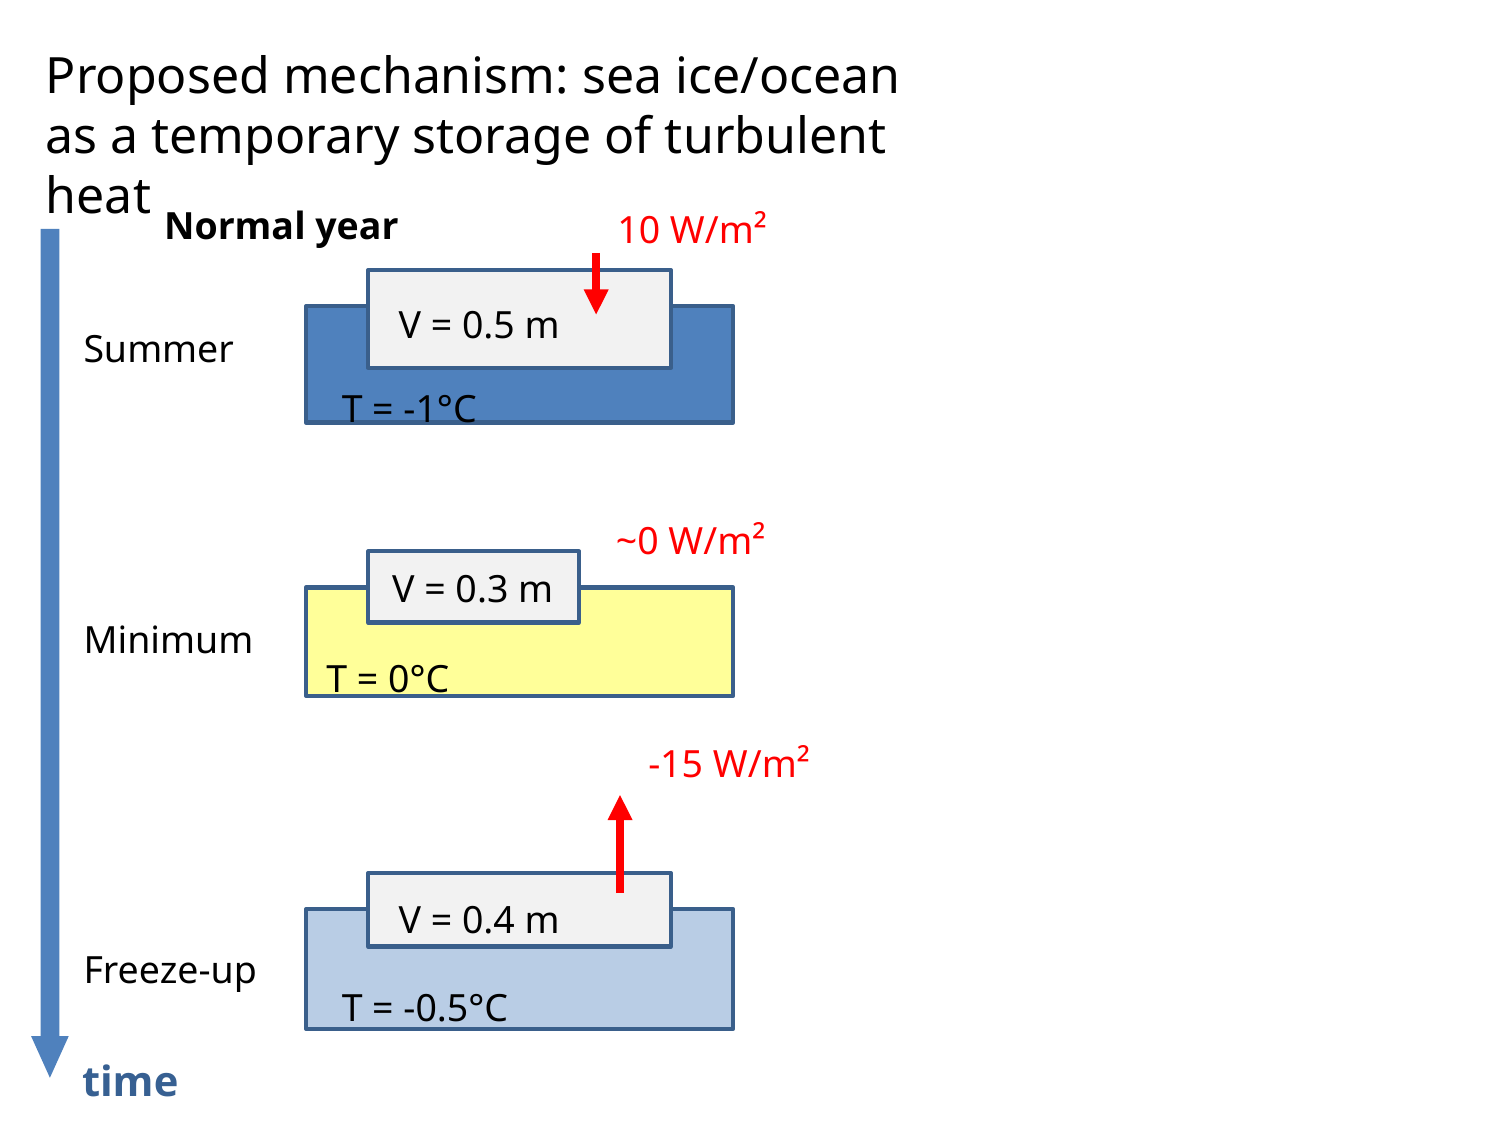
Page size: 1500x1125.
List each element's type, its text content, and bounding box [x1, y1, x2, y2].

text_box Minimum [68, 608, 278, 668]
text_box [366, 871, 673, 949]
text_box [304, 304, 735, 425]
text_box [304, 907, 735, 1031]
text_box Freeze-up [68, 938, 278, 999]
text_box V = 0.5 m [383, 293, 663, 354]
text_box T = -1°C [327, 377, 579, 438]
text_box V = 0.3 m [377, 557, 657, 618]
text_box [304, 585, 735, 698]
text_box 10 W/m² [602, 232, 845, 259]
text_box Proposed mechanism: sea ice/ocean as a temporary storage of turbulent heat [31, 36, 951, 232]
text_box T = 0°C [311, 647, 564, 708]
text_box Summer [68, 317, 278, 378]
text_box [366, 549, 581, 625]
text_box [29, 226, 71, 1080]
text_box Normal year [149, 194, 580, 255]
text_box ~0 W/m² [601, 510, 878, 570]
text_box -15 W/m² [633, 732, 834, 793]
text_box [366, 268, 673, 370]
text_box T = -0.5°C [327, 976, 579, 1037]
text_box time [67, 1047, 208, 1113]
text_box V = 0.4 m [383, 888, 663, 948]
